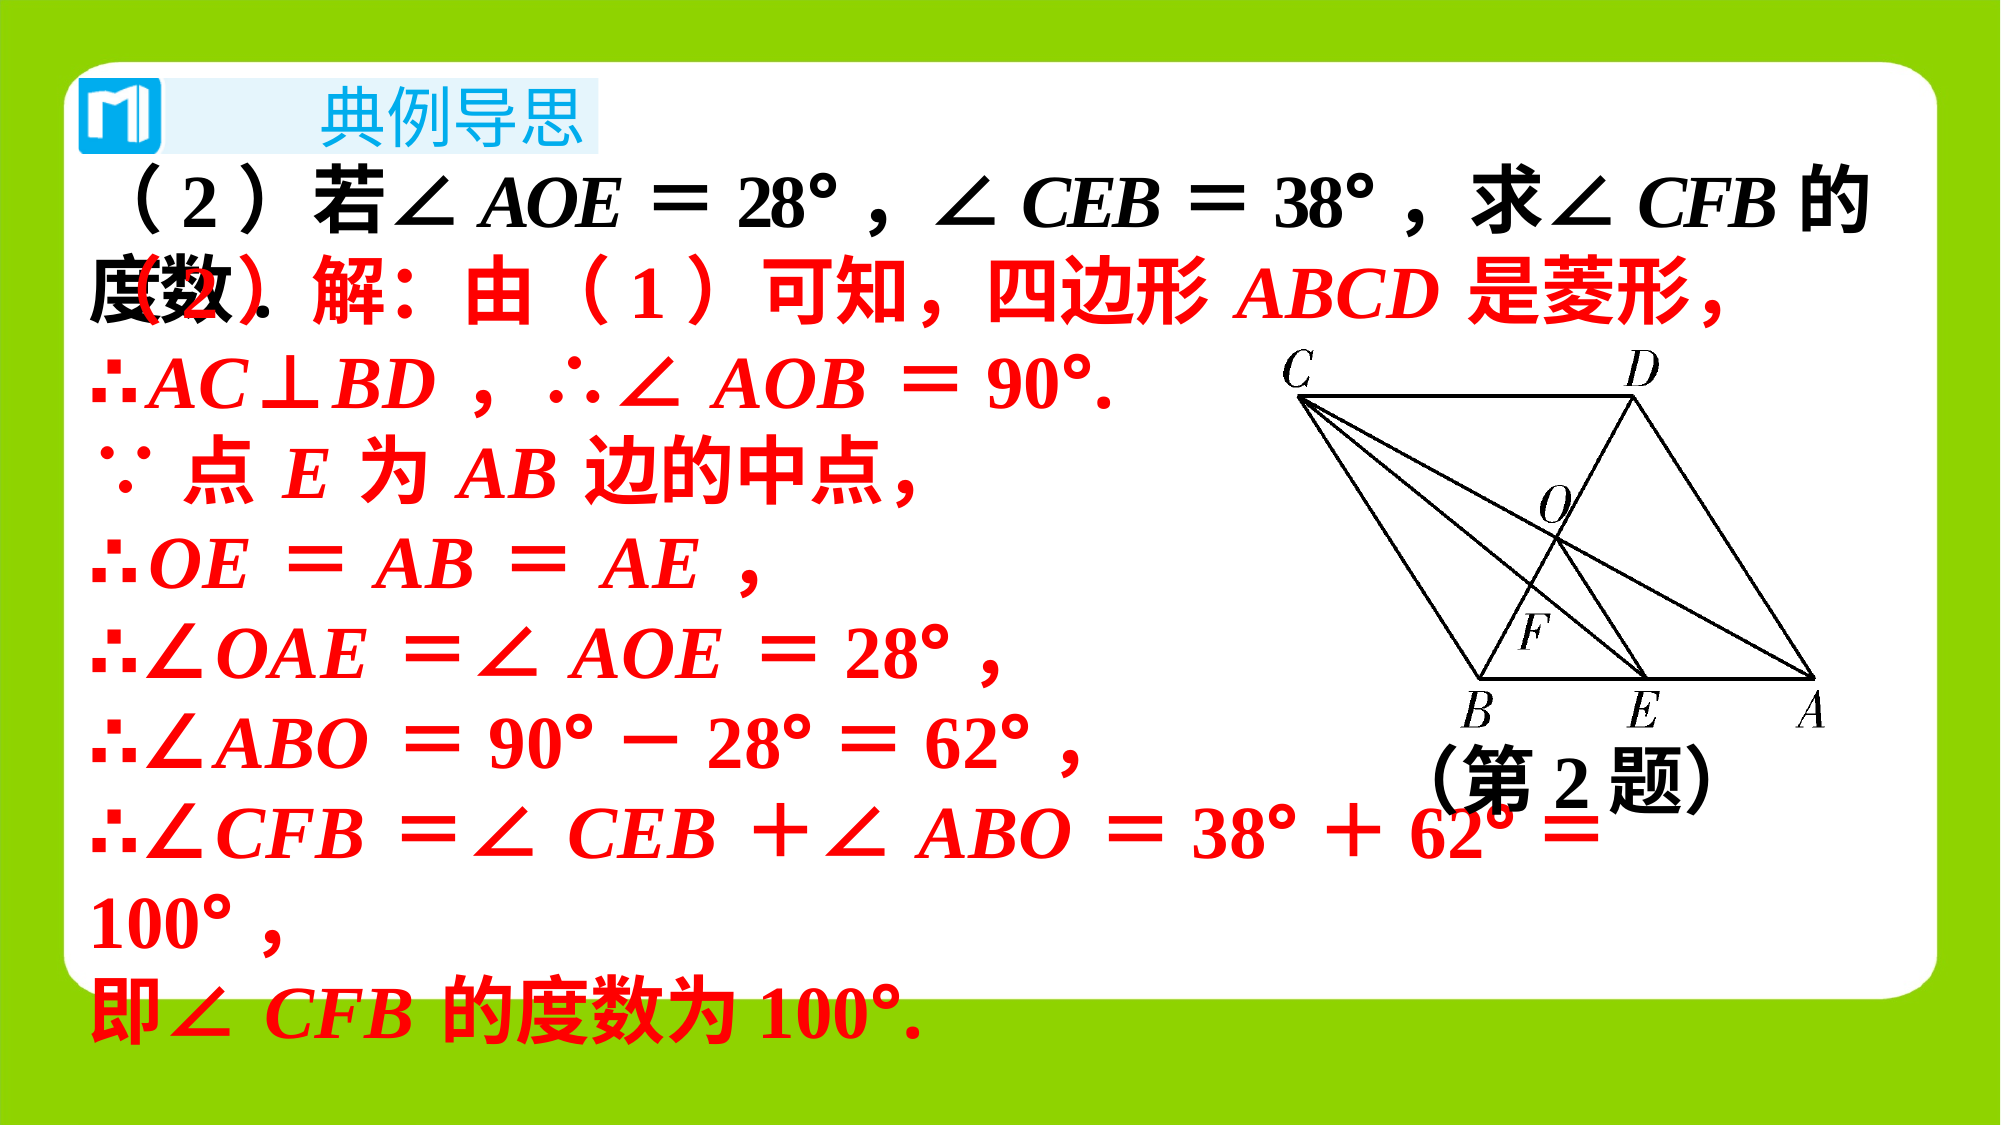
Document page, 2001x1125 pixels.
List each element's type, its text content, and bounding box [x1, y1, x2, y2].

text_box （2）若∠AOE＝28°，∠CEB＝38°，求∠CFB的度数. [88, 152, 1912, 335]
picture [140, 987, 149, 1003]
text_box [1283, 349, 1825, 825]
picture [0, 0, 2001, 1125]
picture [104, 986, 118, 992]
picture [387, 993, 400, 1003]
picture [282, 992, 310, 1003]
